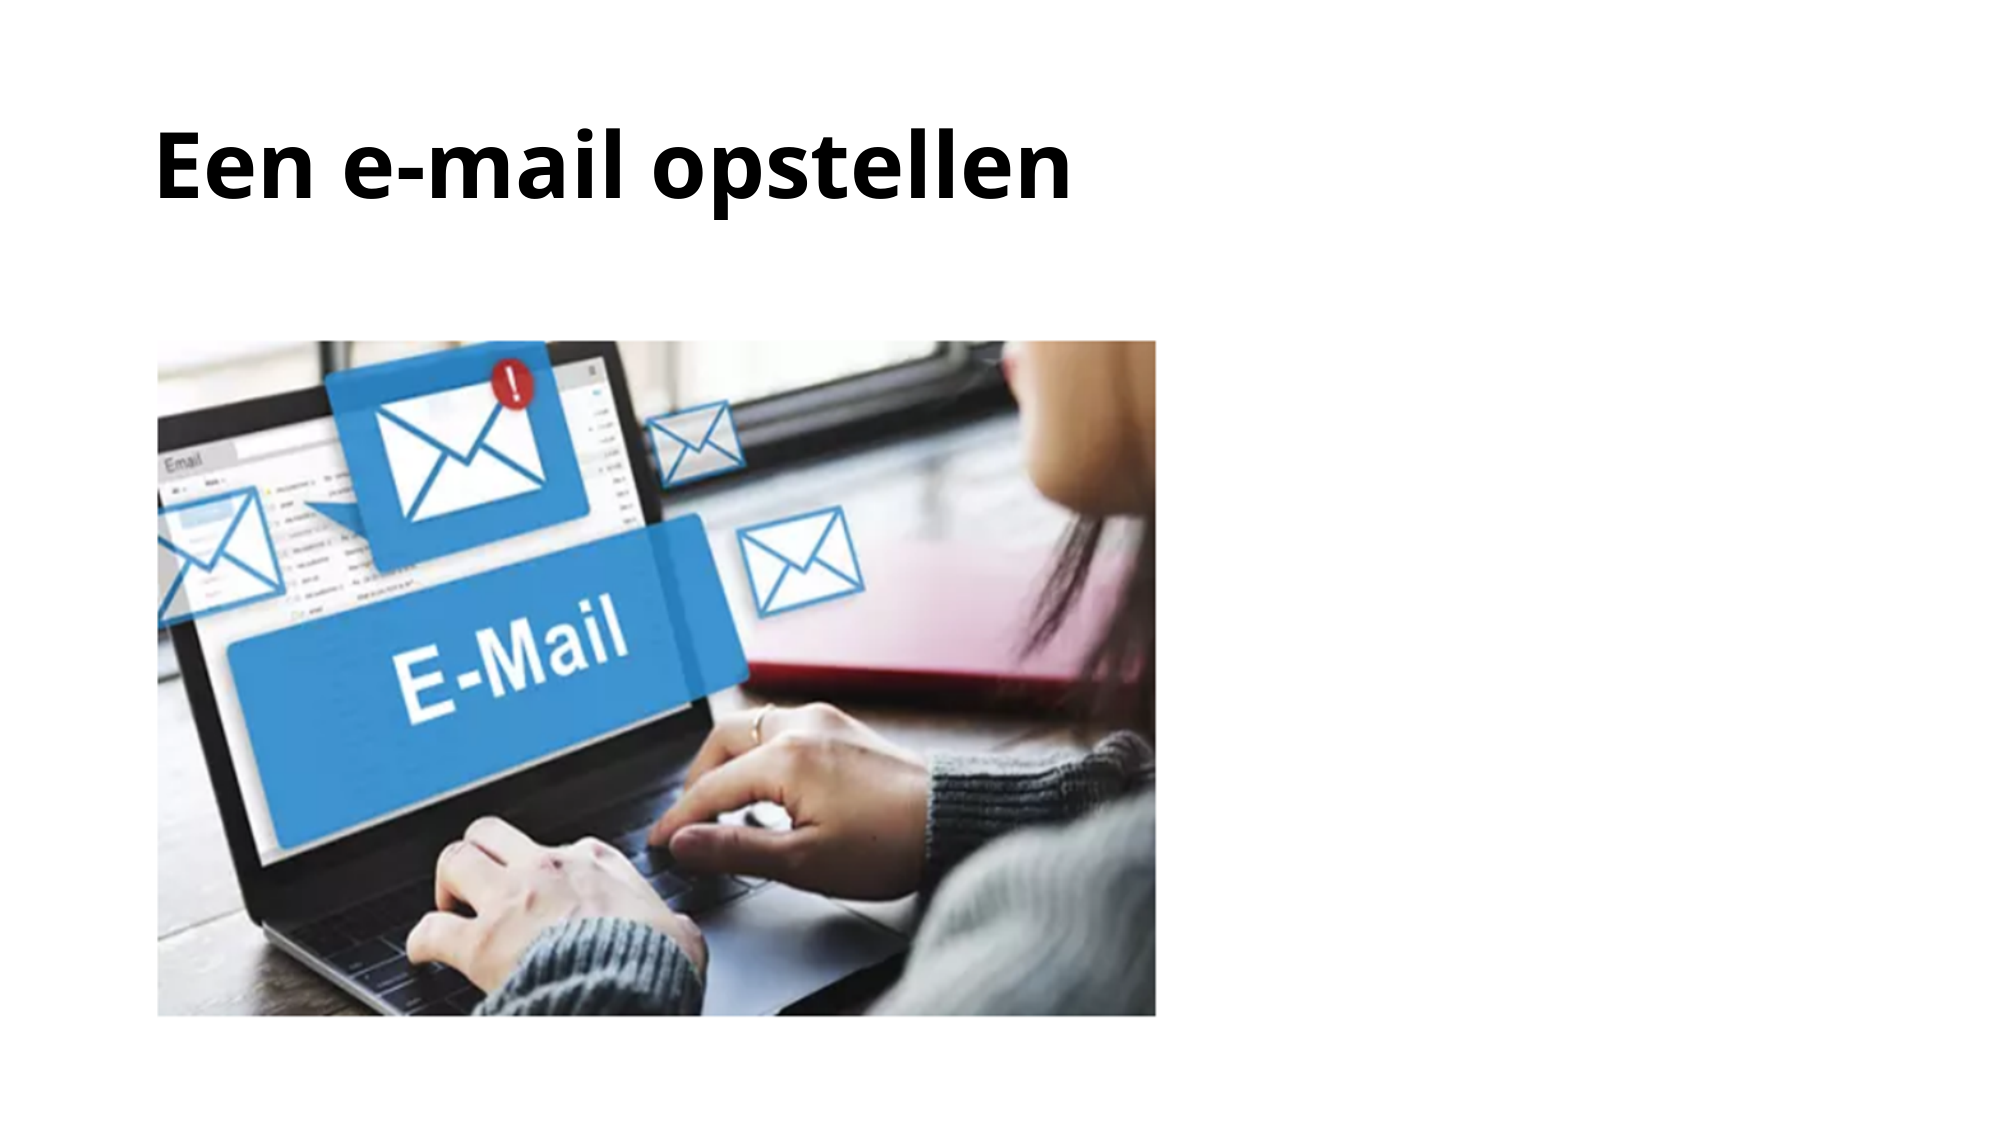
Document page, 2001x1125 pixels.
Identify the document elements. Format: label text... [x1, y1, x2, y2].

title Een e-mail opstellen [137, 59, 1863, 278]
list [137, 305, 1167, 1048]
